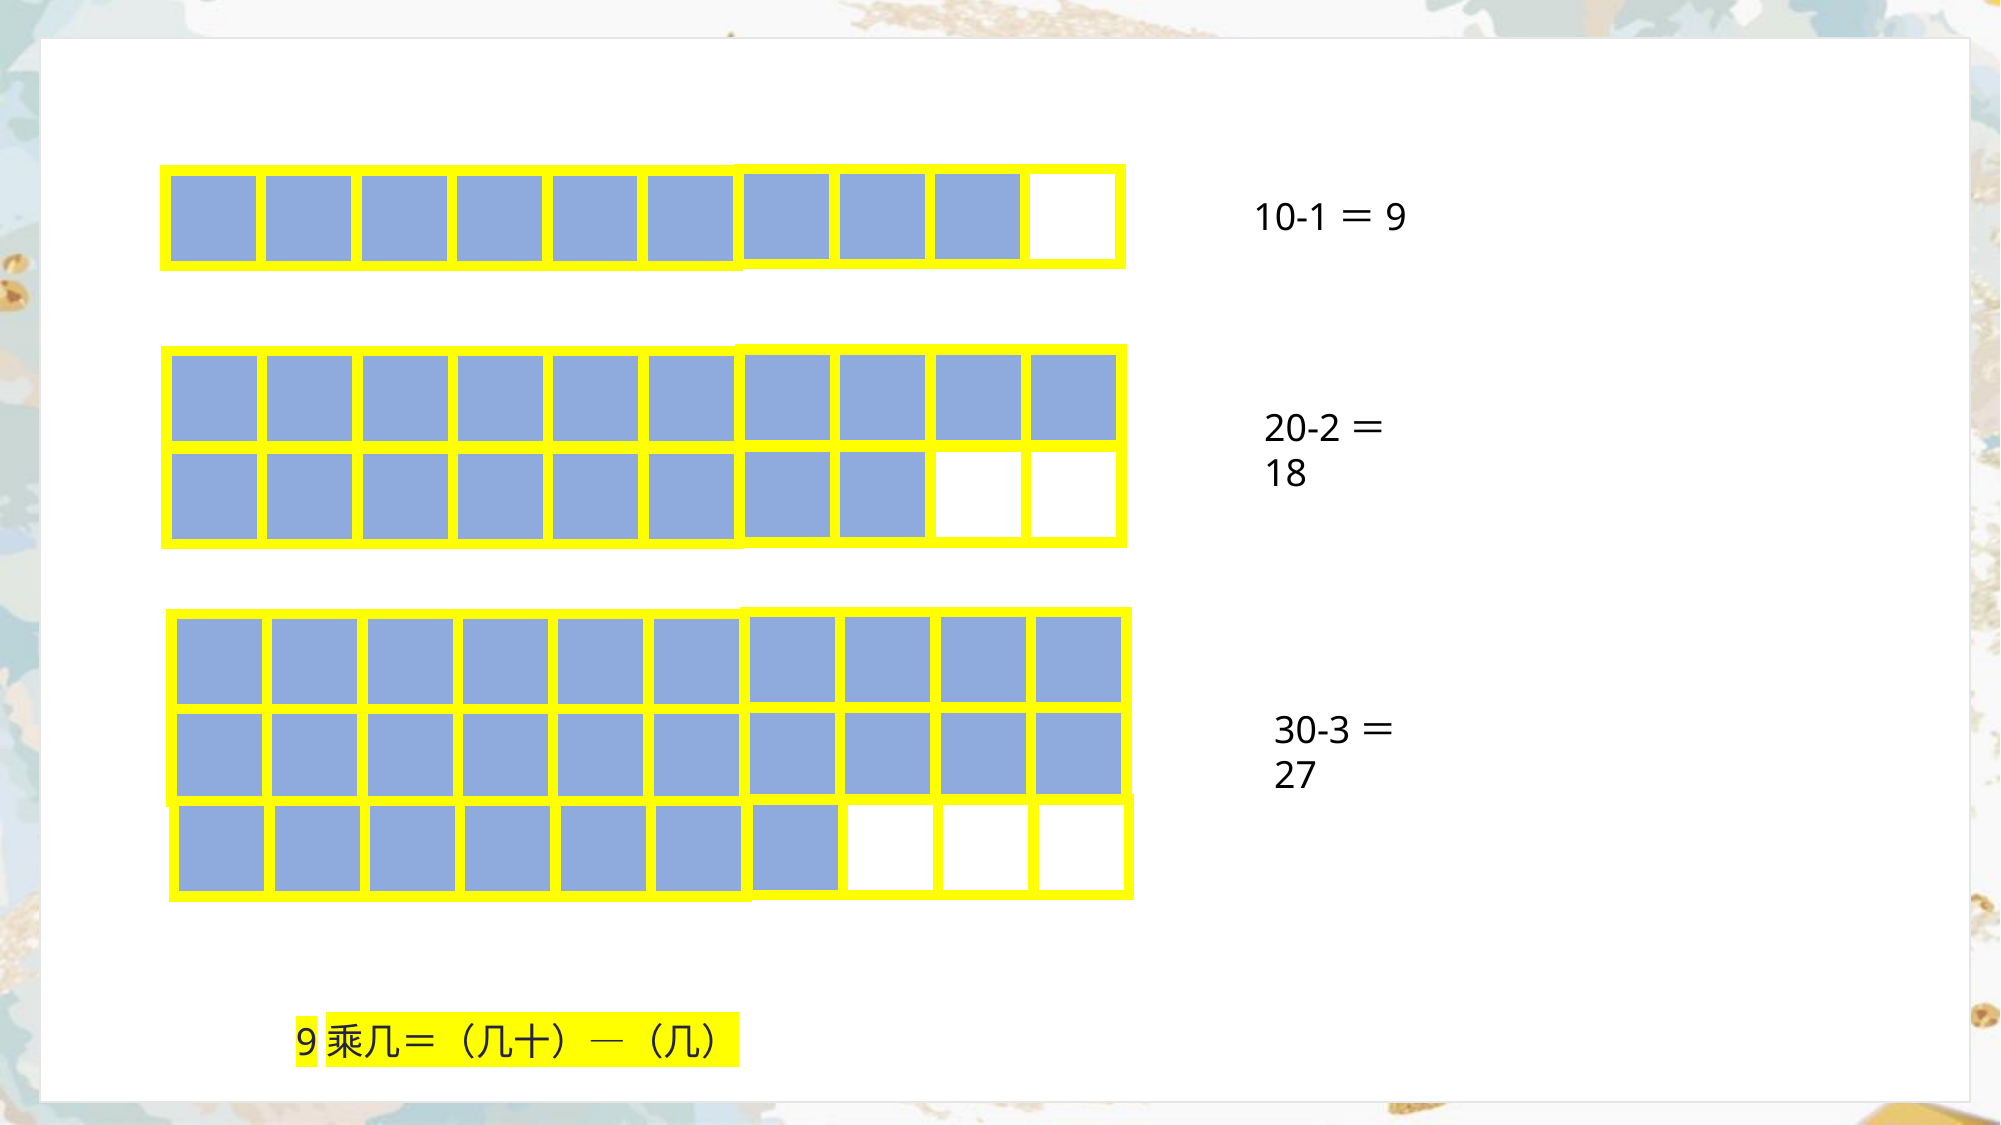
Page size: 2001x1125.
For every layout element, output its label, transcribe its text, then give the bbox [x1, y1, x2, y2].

text_box 10-1＝9 [1238, 185, 1440, 246]
text_box [170, 613, 268, 710]
picture [0, 0, 2001, 1125]
text_box [549, 448, 643, 545]
text_box [459, 800, 557, 898]
text_box [643, 350, 739, 448]
text_box [170, 710, 268, 803]
text_box [1025, 446, 1122, 543]
text_box [739, 446, 836, 543]
text_box [1024, 168, 1122, 265]
text_box [173, 800, 270, 898]
text_box [1033, 799, 1130, 896]
text_box [650, 800, 747, 898]
text_box 30-3＝27 [1259, 698, 1461, 804]
text_box [268, 613, 361, 710]
text_box [1030, 611, 1128, 708]
text_box [937, 799, 1033, 896]
text_box [268, 710, 361, 800]
text_box [554, 710, 648, 800]
text_box [165, 169, 262, 267]
text_box [270, 800, 364, 898]
text_box [356, 350, 452, 448]
text_box [930, 349, 1025, 446]
text_box [844, 799, 937, 896]
text_box [451, 169, 548, 267]
text_box [1025, 349, 1122, 446]
text_box [836, 446, 930, 543]
text_box 9乘几＝（几十）—（几） [271, 943, 754, 1071]
text_box [1030, 708, 1128, 799]
text_box [457, 613, 554, 710]
text_box [452, 350, 549, 448]
text_box 20-2＝18 [1249, 396, 1451, 502]
text_box [361, 710, 457, 800]
text_box [364, 800, 459, 898]
text_box [929, 168, 1024, 265]
text_box [935, 708, 1030, 799]
text_box [744, 708, 841, 800]
text_box [738, 168, 835, 265]
text_box [263, 448, 356, 545]
text_box [739, 349, 836, 446]
text_box [744, 611, 841, 708]
text_box [841, 611, 935, 708]
text_box [643, 448, 740, 545]
text_box [648, 613, 745, 710]
text_box [263, 350, 356, 448]
text_box [549, 350, 643, 448]
text_box [746, 799, 844, 896]
text_box [835, 168, 929, 265]
text_box [548, 169, 642, 267]
text_box [262, 169, 355, 267]
text_box [356, 448, 452, 545]
text_box [355, 169, 451, 267]
text_box [457, 710, 554, 800]
text_box [841, 708, 935, 799]
text_box [452, 448, 549, 545]
text_box [935, 611, 1030, 708]
text_box [361, 613, 457, 710]
text_box [642, 169, 739, 267]
text_box [554, 613, 648, 710]
text_box [930, 446, 1025, 543]
text_box [557, 800, 650, 898]
text_box [165, 448, 263, 545]
text_box [836, 349, 930, 446]
text_box [165, 350, 263, 448]
text_box [648, 710, 744, 800]
